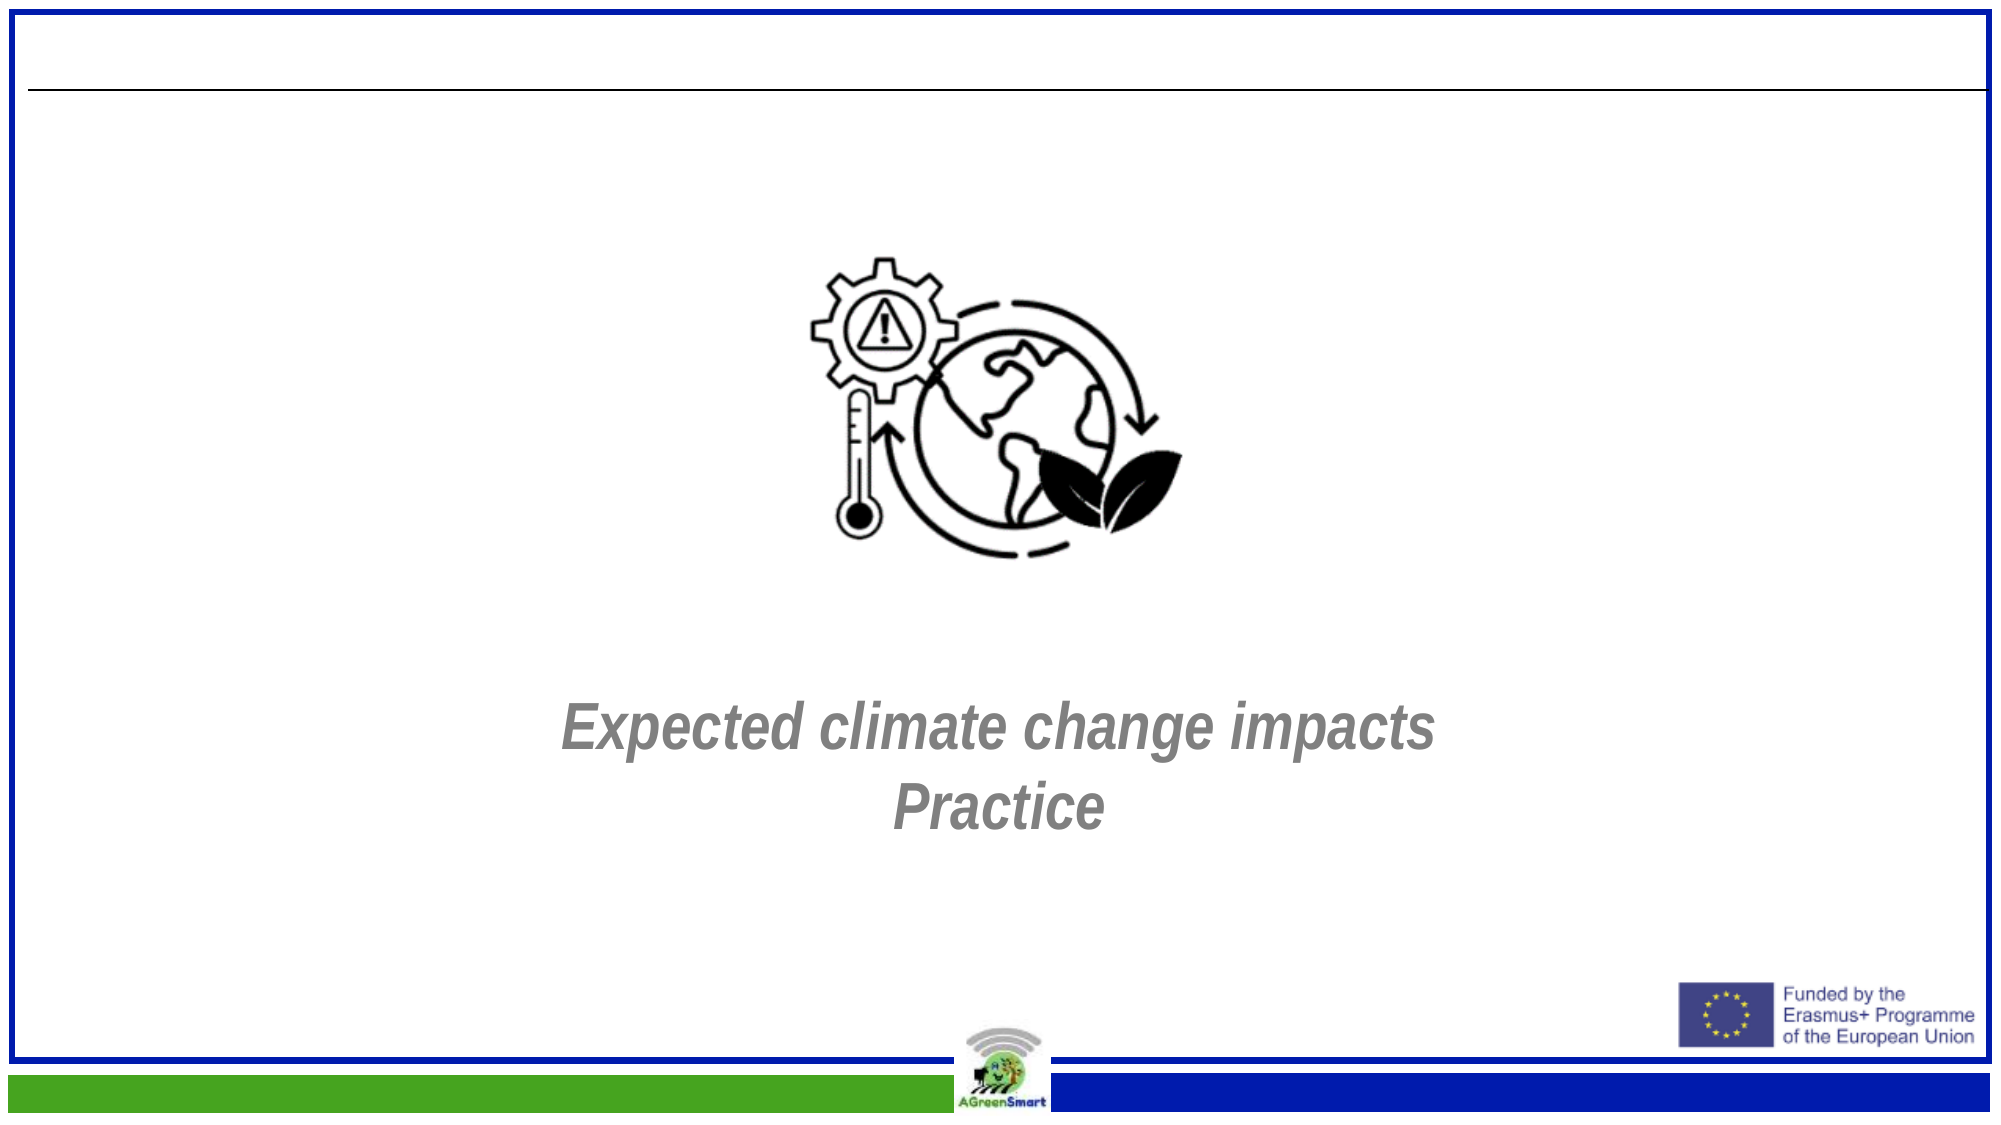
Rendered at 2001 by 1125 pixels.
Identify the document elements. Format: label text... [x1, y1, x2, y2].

picture [804, 243, 1195, 601]
picture [954, 1019, 1051, 1116]
picture [1677, 978, 1979, 1052]
text_box Expected climate change impacts Practice [546, 675, 1454, 850]
